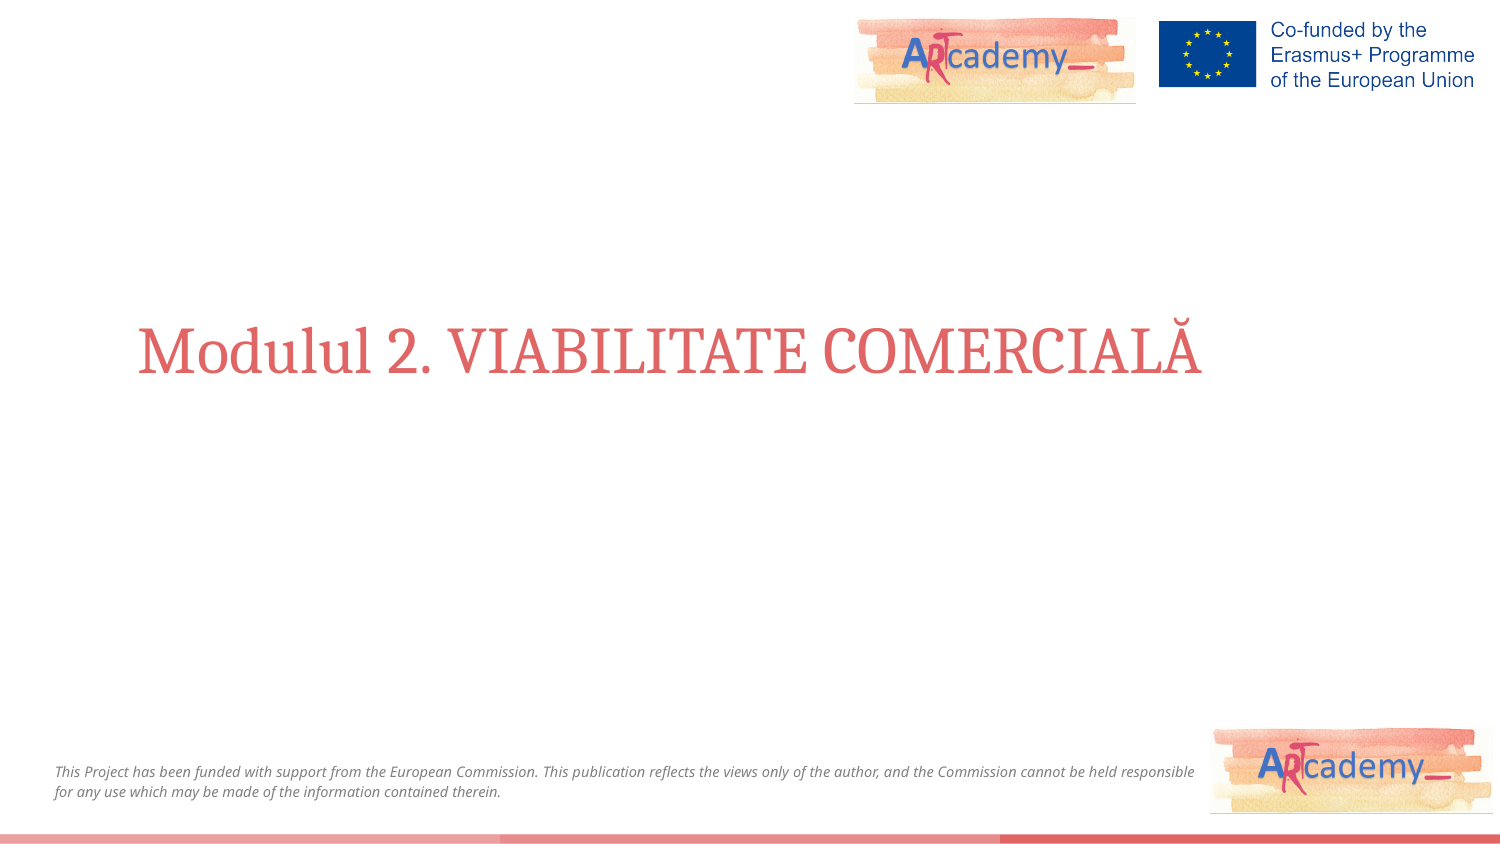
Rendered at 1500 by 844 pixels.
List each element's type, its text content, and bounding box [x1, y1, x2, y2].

picture [854, 0, 1137, 134]
picture [1210, 709, 1493, 844]
text_box This Project has been funded with support from the European Commission. This publication reflects the views only of the author, and the Commission cannot be held responsible for any use which may be made of the information contained therein. [39, 754, 1205, 799]
title Modulul 2. VIABILITATE COMERCIALĂ [77, 292, 1265, 553]
picture [1158, 21, 1474, 91]
